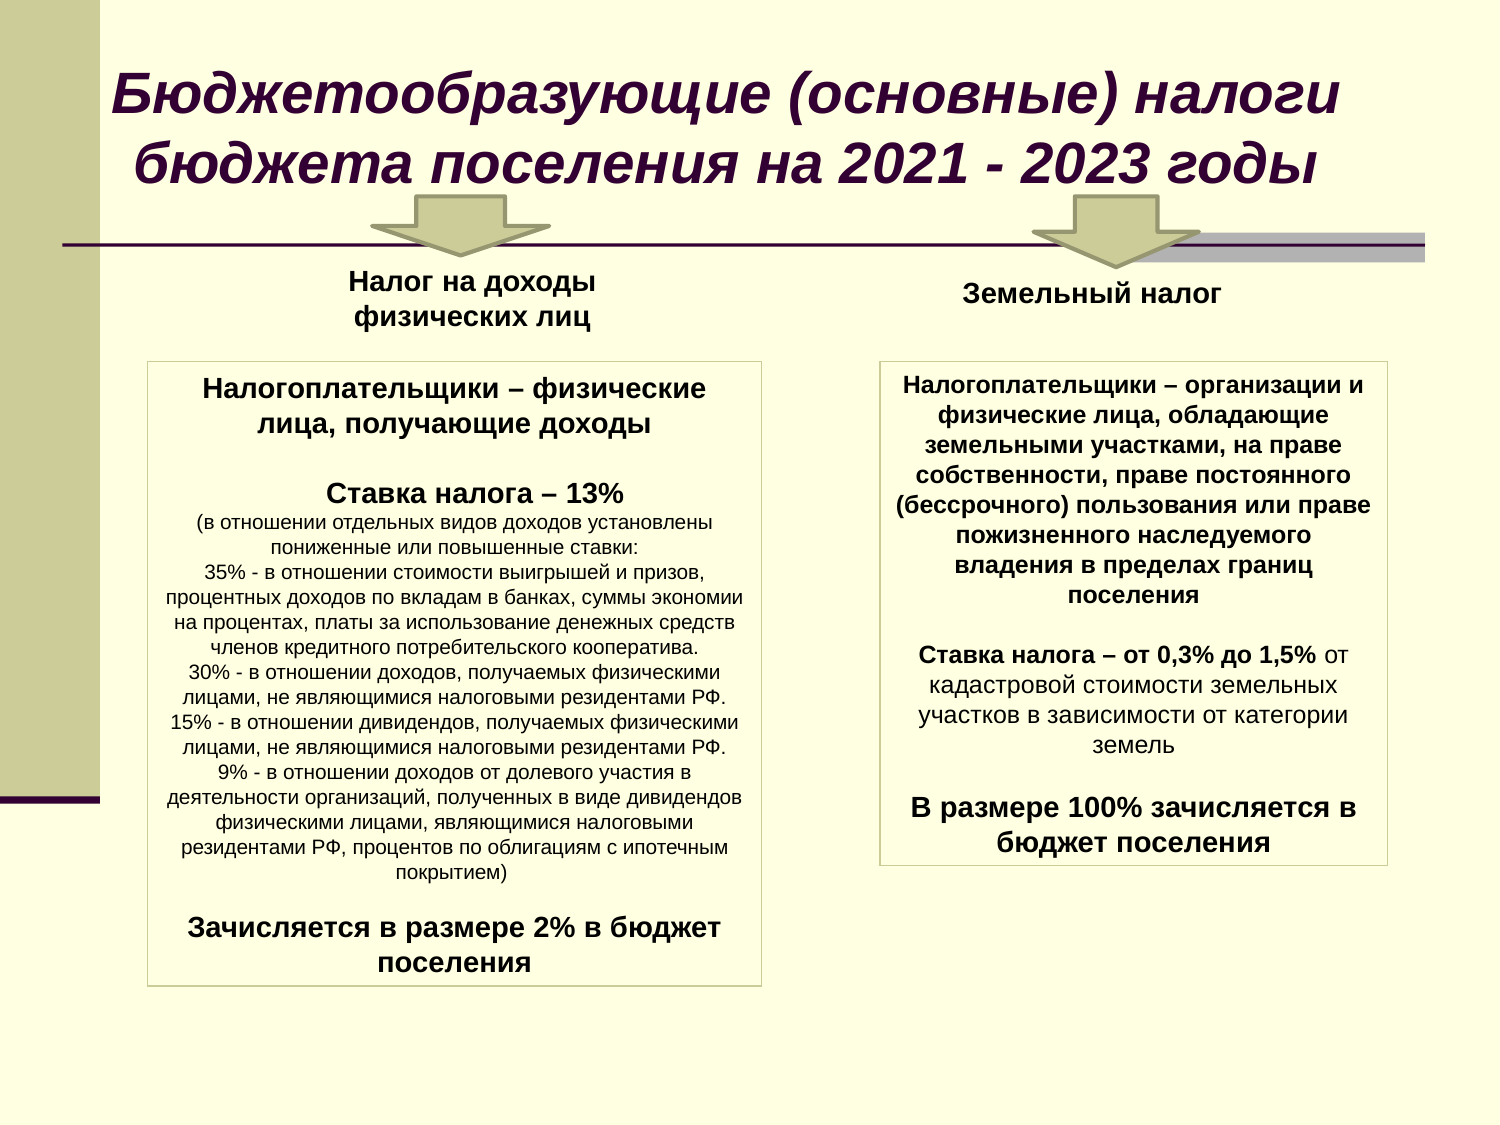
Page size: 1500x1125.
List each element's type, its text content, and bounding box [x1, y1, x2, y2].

text_box Налогоплательщики – физические лица, получающие доходы Ставка налога – 13% (в отношении отдельных видов доходов установлены пониженные или повышенные ставки: 35% - в отношении стоимости выигрышей и призов, процентных доходов по вкладам в банках, суммы экономии на процентах, платы за использование денежных средств членов кредитного потребительского кооператива. 30% - в отношении доходов, получаемых физическими лицами, не являющимися налоговыми резидентами РФ. 15% - в отношении дивидендов, получаемых физическими лицами, не являющимися налоговыми резидентами РФ. 9% - в отношении доходов от долевого участия в деятельности организаций, полученных в виде дивидендов физическими лицами, являющимися налоговыми резидентами РФ, процентов по облигациям с ипотечным покрытием) Зачисляется в размере 2% в бюджет поселения [147, 361, 762, 986]
text_box Налог на доходы физических лиц [265, 255, 680, 341]
text_box [370, 194, 552, 255]
text_box Земельный налог [868, 267, 1317, 317]
text_box [1031, 194, 1201, 267]
title Бюджетообразующие (основные) налоги бюджета поселения на 2021 - 2023 годы [40, 42, 1412, 209]
text_box Налогоплательщики – организации и физические лица, обладающие земельными участками, на праве собственности, праве постоянного (бессрочного) пользования или праве пожизненного наследуемого владения в пределах границ поселения Ставка налога – от 0,3% до 1,5% от кадастровой стоимости земельных участков в зависимости от категории земель В размере 100% зачисляется в бюджет поселения [879, 361, 1388, 866]
